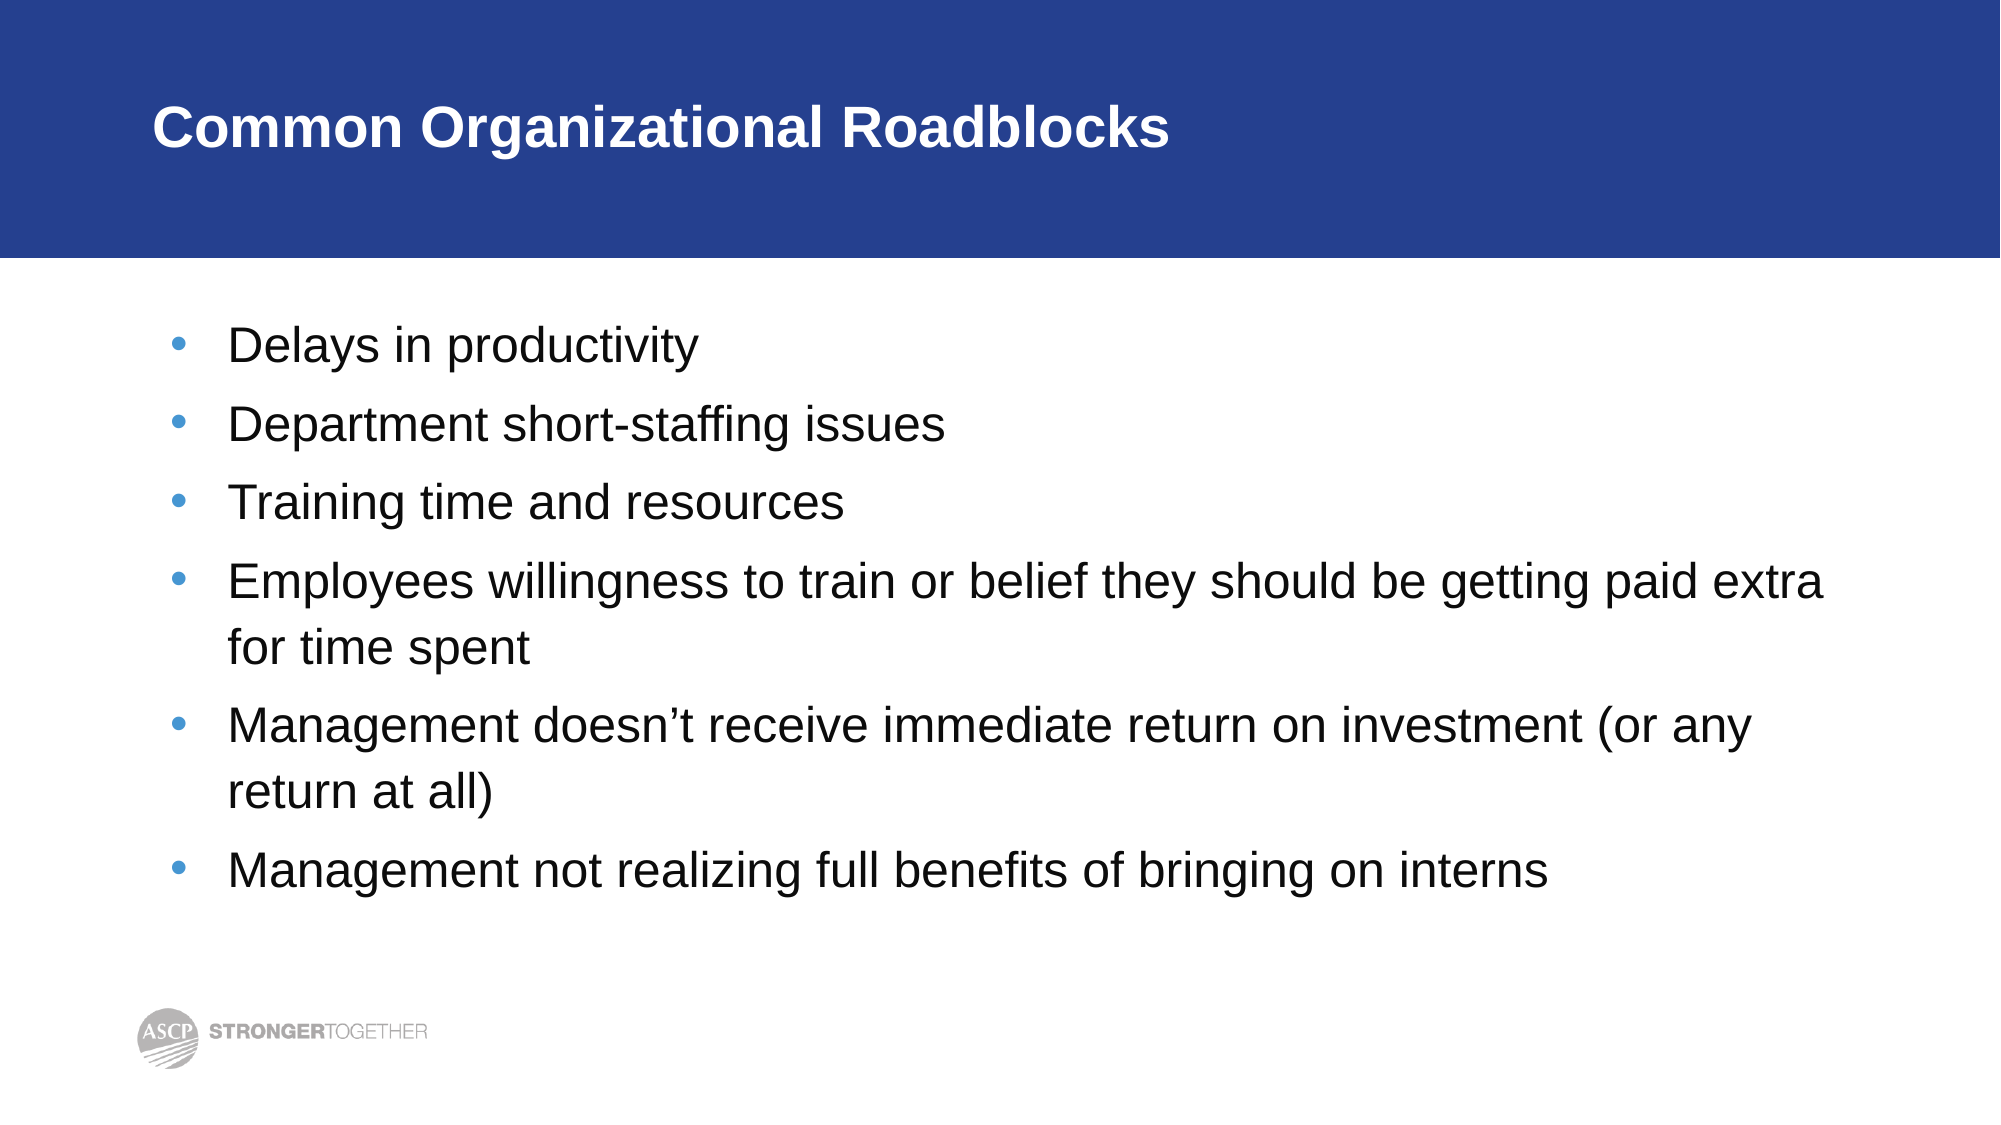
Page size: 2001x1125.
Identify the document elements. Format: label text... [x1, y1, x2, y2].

title Common Organizational Roadblocks [137, 20, 1863, 238]
picture [137, 1008, 427, 1069]
list Delays in productivity Department short-staffing issues Training time and resources Employees willingness to train or belief they should be getting paid extra for time spent Management doesn’t receive immediate return on investment (or any return at all) Management not realizing full benefits of bringing on interns [137, 299, 1863, 942]
